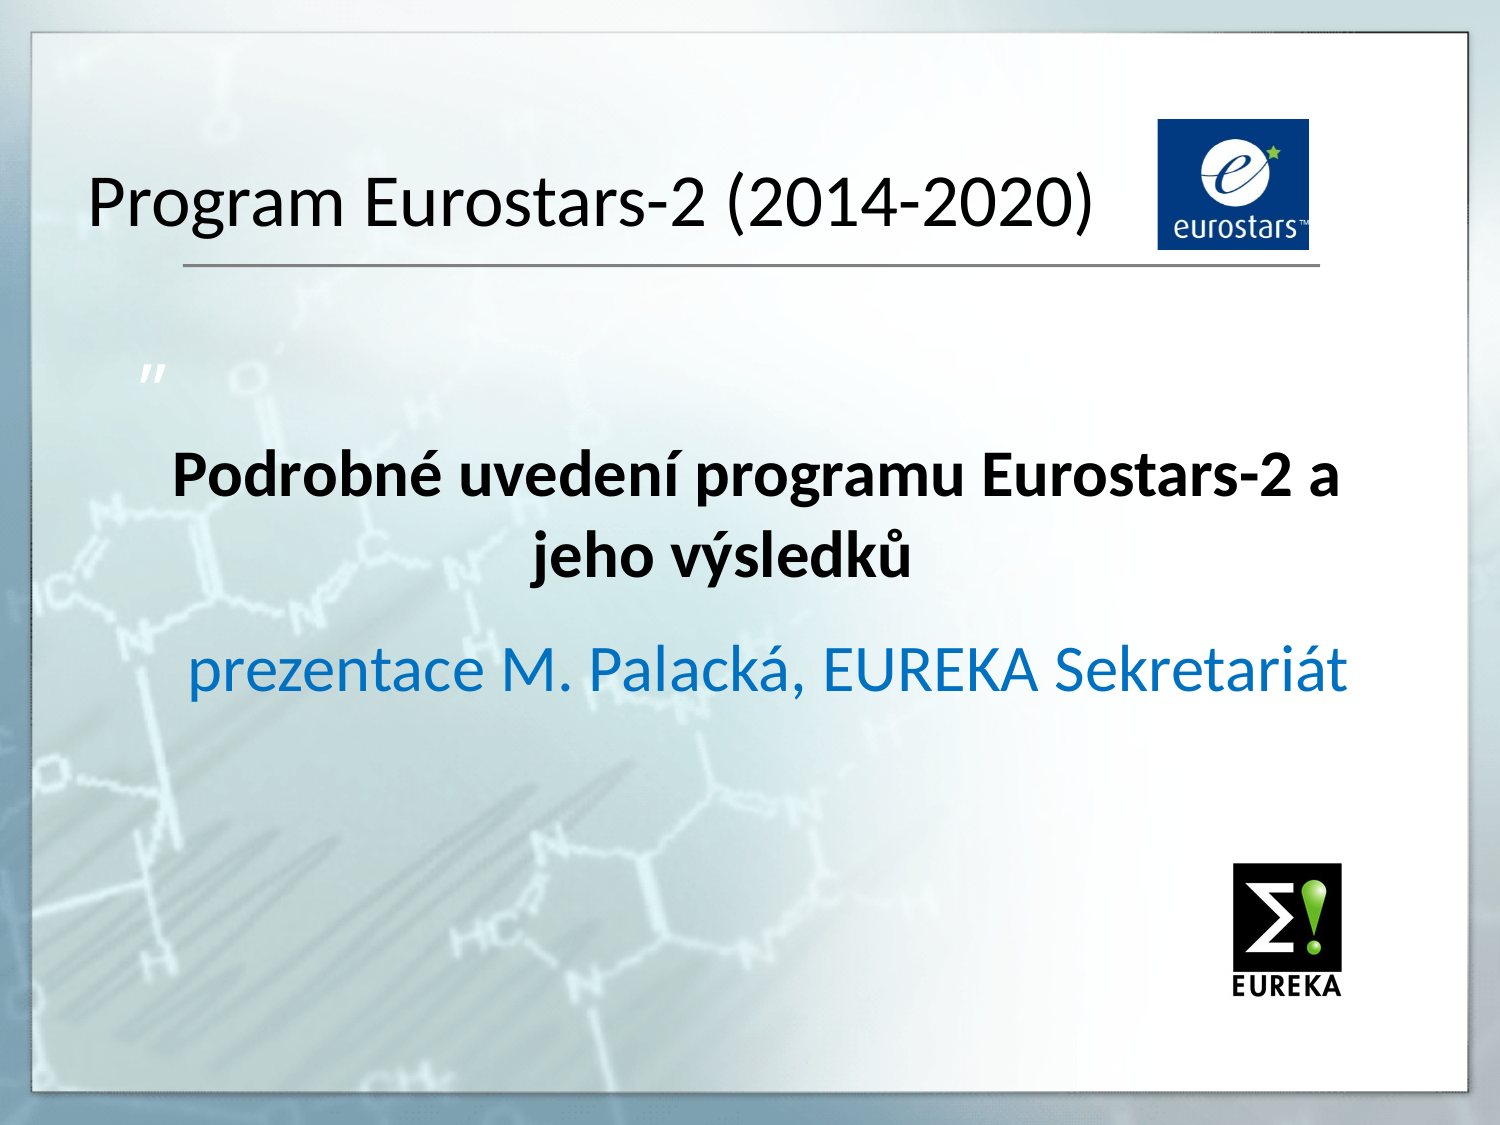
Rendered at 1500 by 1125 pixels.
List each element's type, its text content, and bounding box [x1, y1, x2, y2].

text_box Podrobné uvedení programu Eurostars-2 a jeho výsledků prezentace M. Palacká, EUREKA Sekretariát [53, 413, 1424, 712]
picture [0, 0, 1500, 1125]
title Program Eurostars-2 (2014-2020) [53, 102, 1176, 291]
text_box „ [123, 290, 1400, 396]
